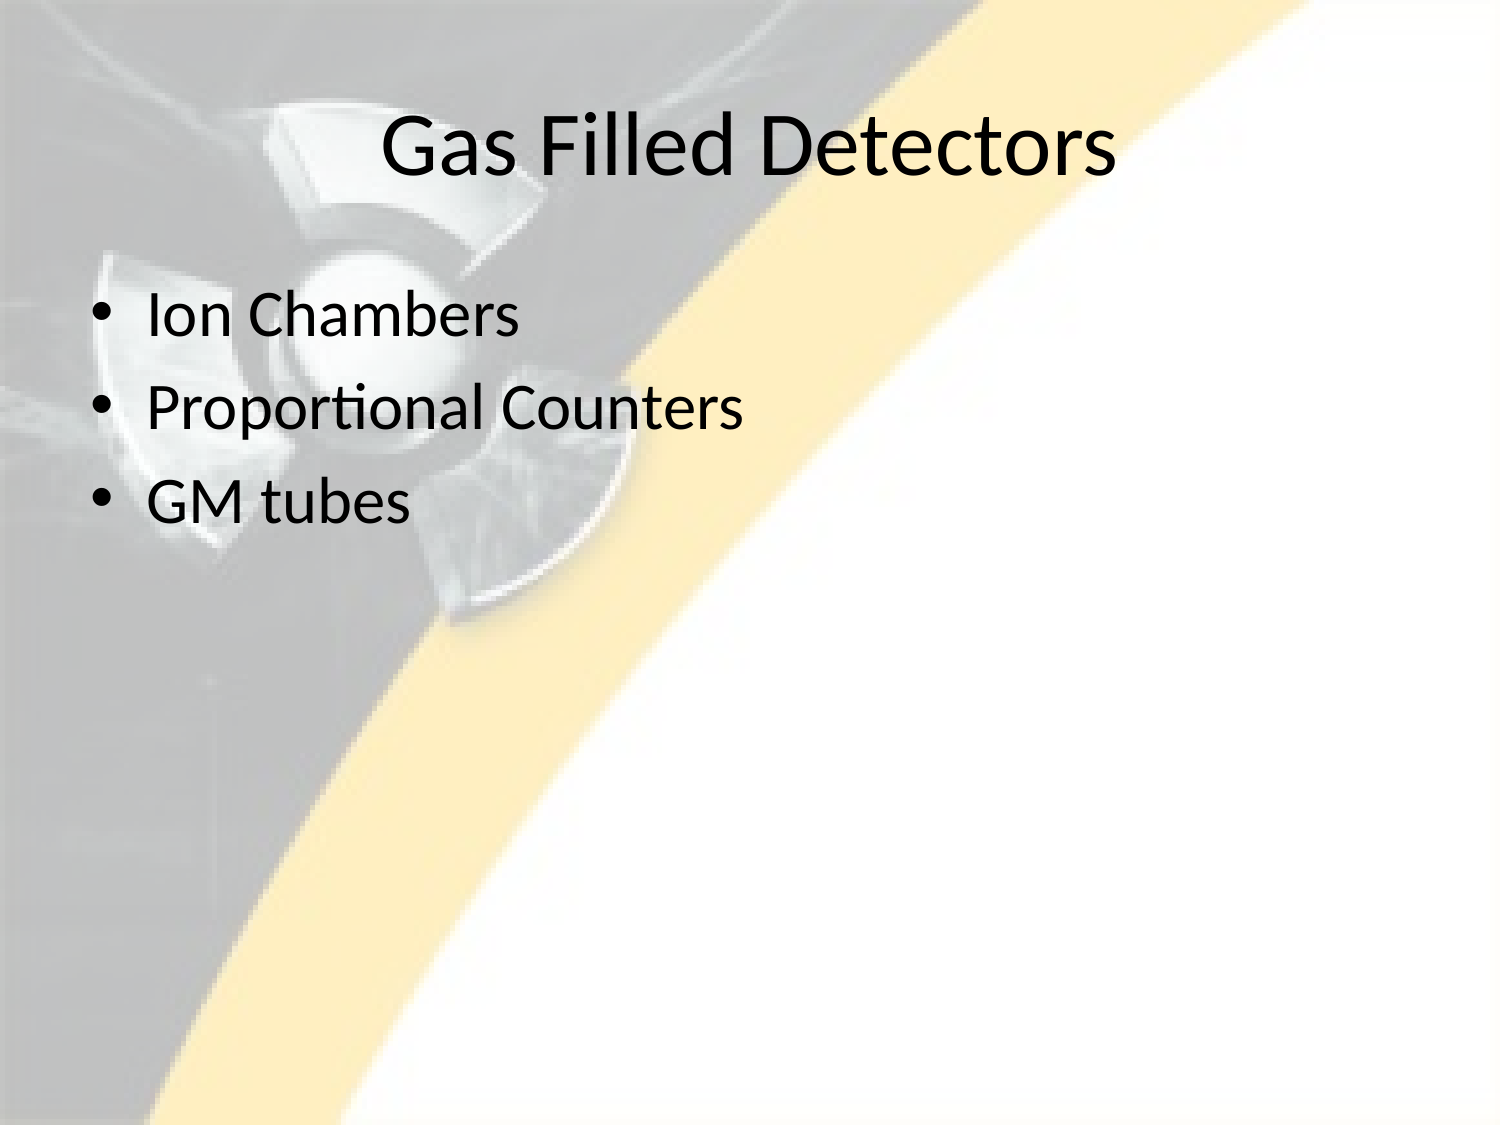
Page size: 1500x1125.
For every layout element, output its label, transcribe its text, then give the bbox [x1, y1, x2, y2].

title Gas Filled Detectors [75, 45, 1425, 233]
list Ion Chambers Proportional Counters GM tubes [75, 262, 1425, 1005]
